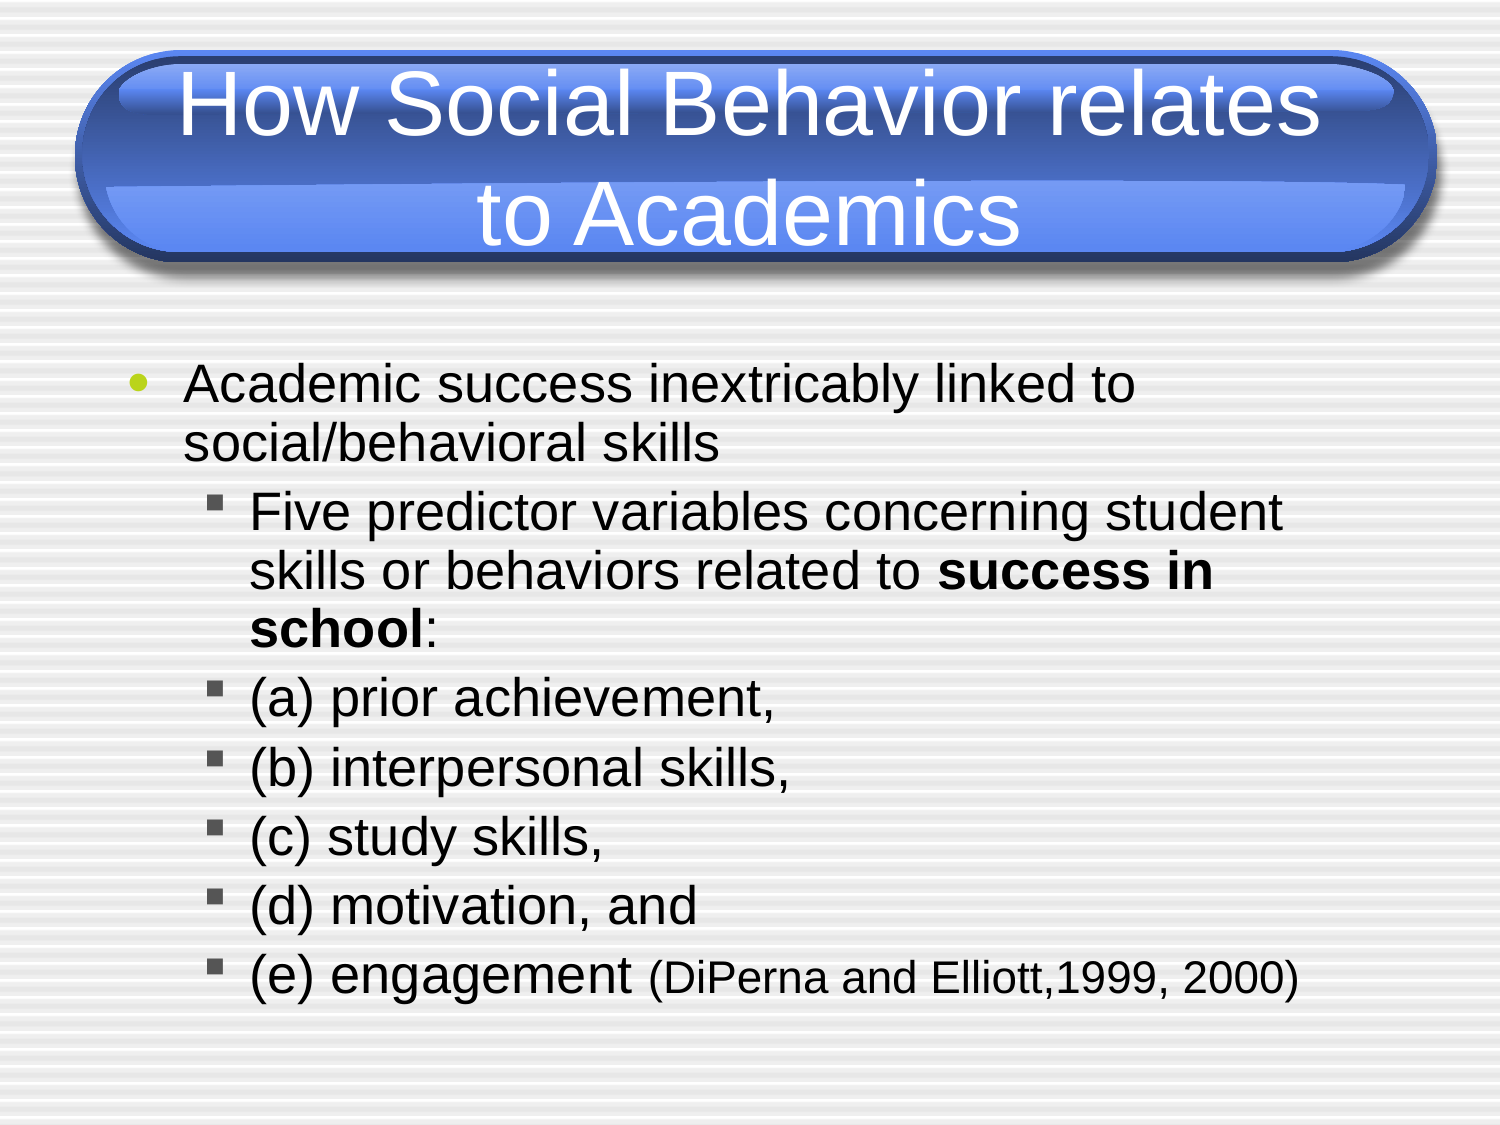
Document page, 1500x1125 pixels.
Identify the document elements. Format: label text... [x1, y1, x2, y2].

title How Social Behavior relates to Academics [112, 60, 1388, 249]
list Academic success inextricably linked to social/behavioral skills Five predictor variables concerning student skills or behaviors related to success in school: (a) prior achievement, (b) interpersonal skills, (c) study skills, (d) motivation, and (e) engagement (DiPerna and Elliott,1999, 2000) [112, 348, 1388, 989]
picture [0, 0, 1500, 1125]
